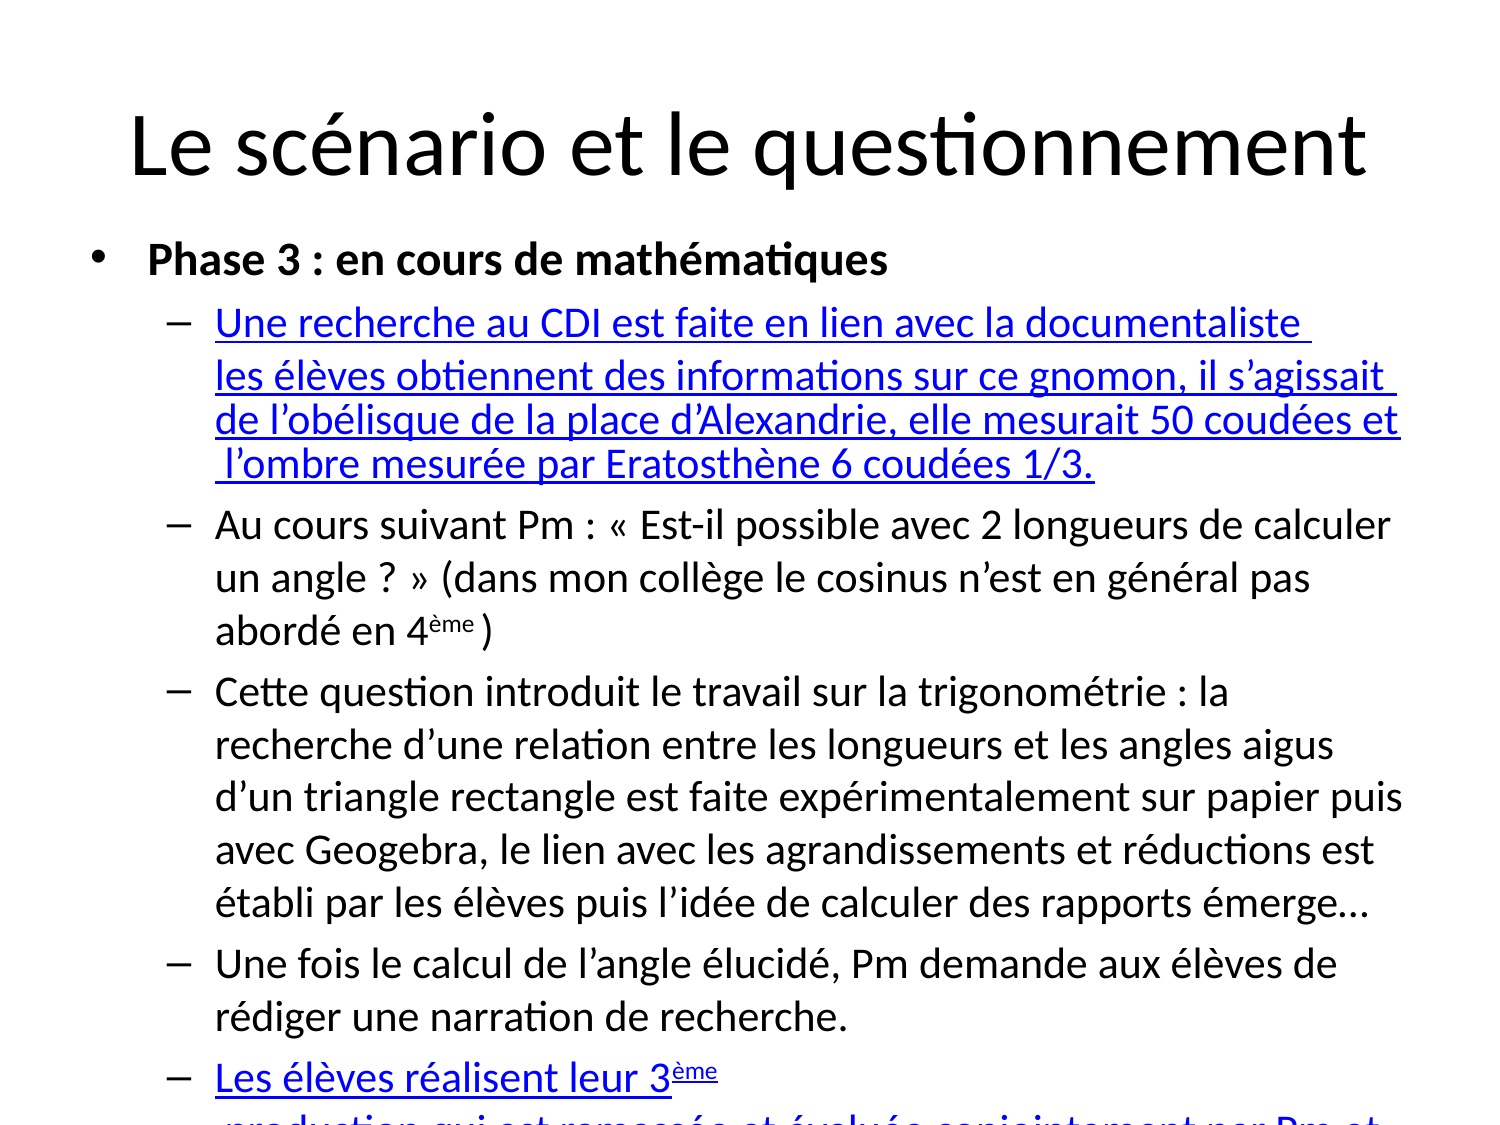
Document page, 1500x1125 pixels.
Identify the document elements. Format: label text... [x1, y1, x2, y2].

title Le scénario et le questionnement [75, 45, 1425, 219]
list Phase 3 : en cours de mathématiques Une recherche au CDI est faite en lien avec la documentaliste les élèves obtiennent des informations sur ce gnomon, il s’agissait de l’obélisque de la place d’Alexandrie, elle mesurait 50 coudées et l’ombre mesurée par Eratosthène 6 coudées 1/3. Au cours suivant Pm : « Est-il possible avec 2 longueurs de calculer un angle ? » (dans mon collège le cosinus n’est en général pas abordé en 4ème ) Cette question introduit le travail sur la trigonométrie : la recherche d’une relation entre les longueurs et les angles aigus d’un triangle rectangle est faite expérimentalement sur papier puis avec Geogebra, le lien avec les agrandissements et réductions est établi par les élèves puis l’idée de calculer des rapports émerge… Une fois le calcul de l’angle élucidé, Pm demande aux élèves de rédiger une narration de recherche. Les élèves réalisent leur 3ème production qui est ramassée et évaluée conjointement par Pm et Pf. [75, 219, 1425, 1125]
